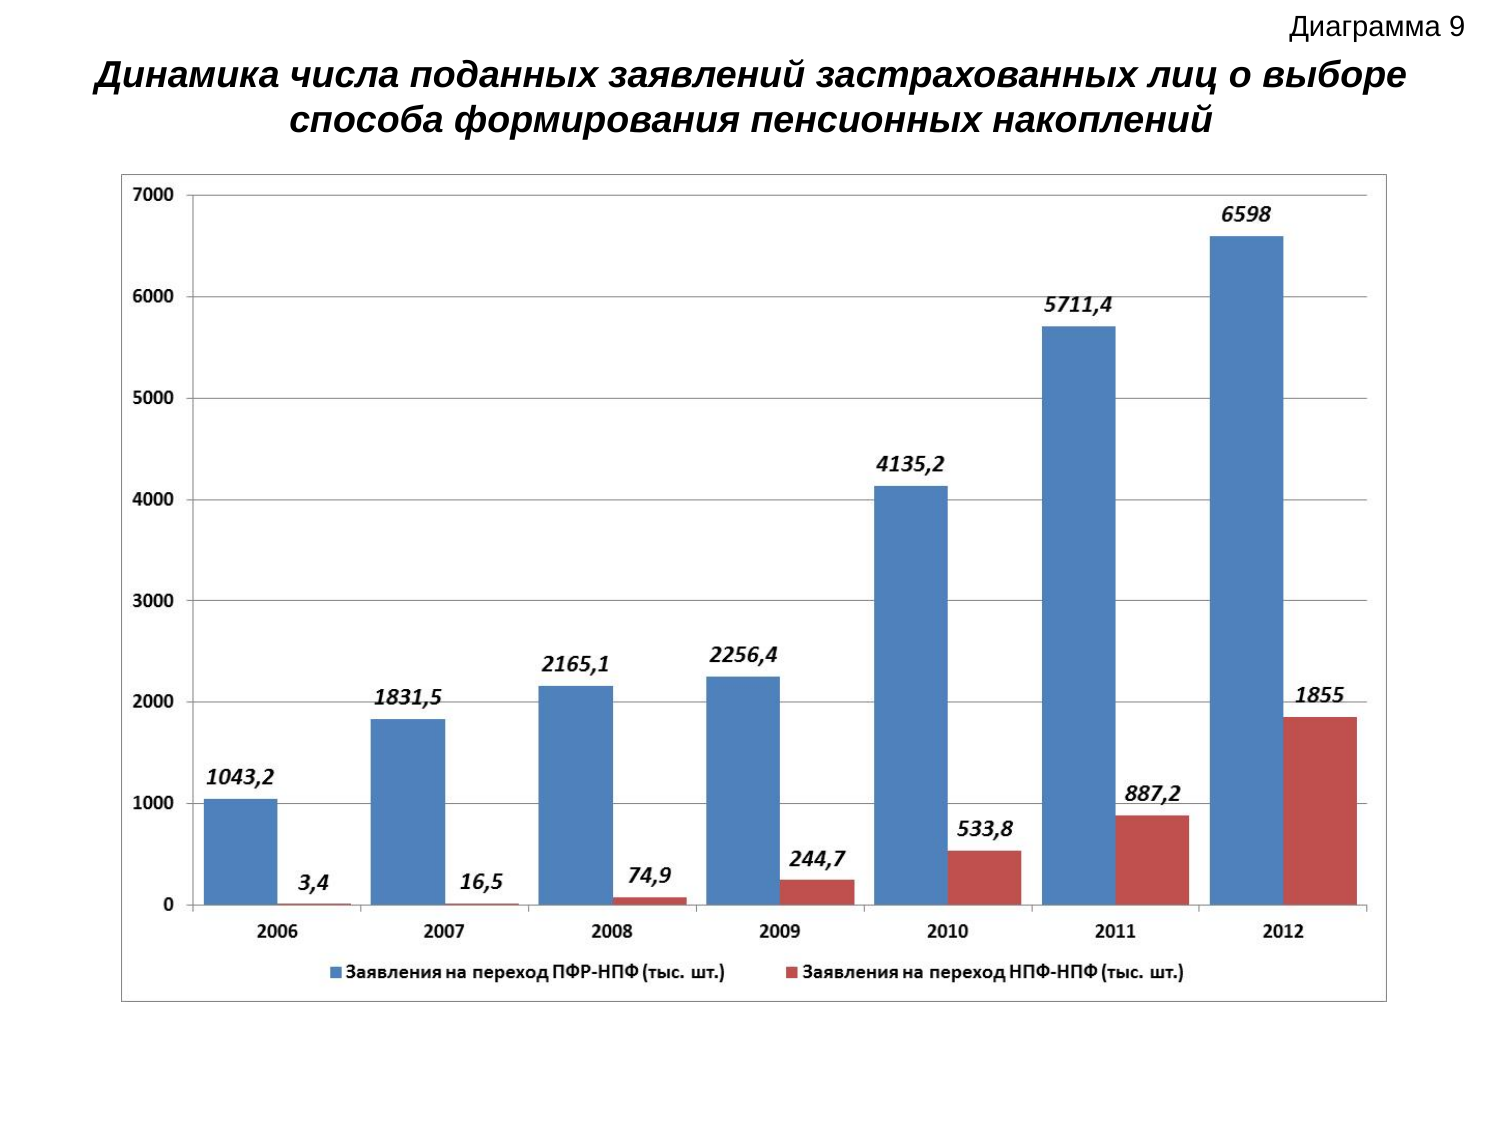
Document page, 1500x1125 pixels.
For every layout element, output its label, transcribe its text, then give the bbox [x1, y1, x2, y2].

text_box Диаграмма 9 [1274, 0, 1498, 50]
text_box Динамика числа поданных заявлений застрахованных лиц о выборе способа формирования пенсионных накоплений [49, 49, 1454, 140]
picture [121, 174, 1387, 1002]
